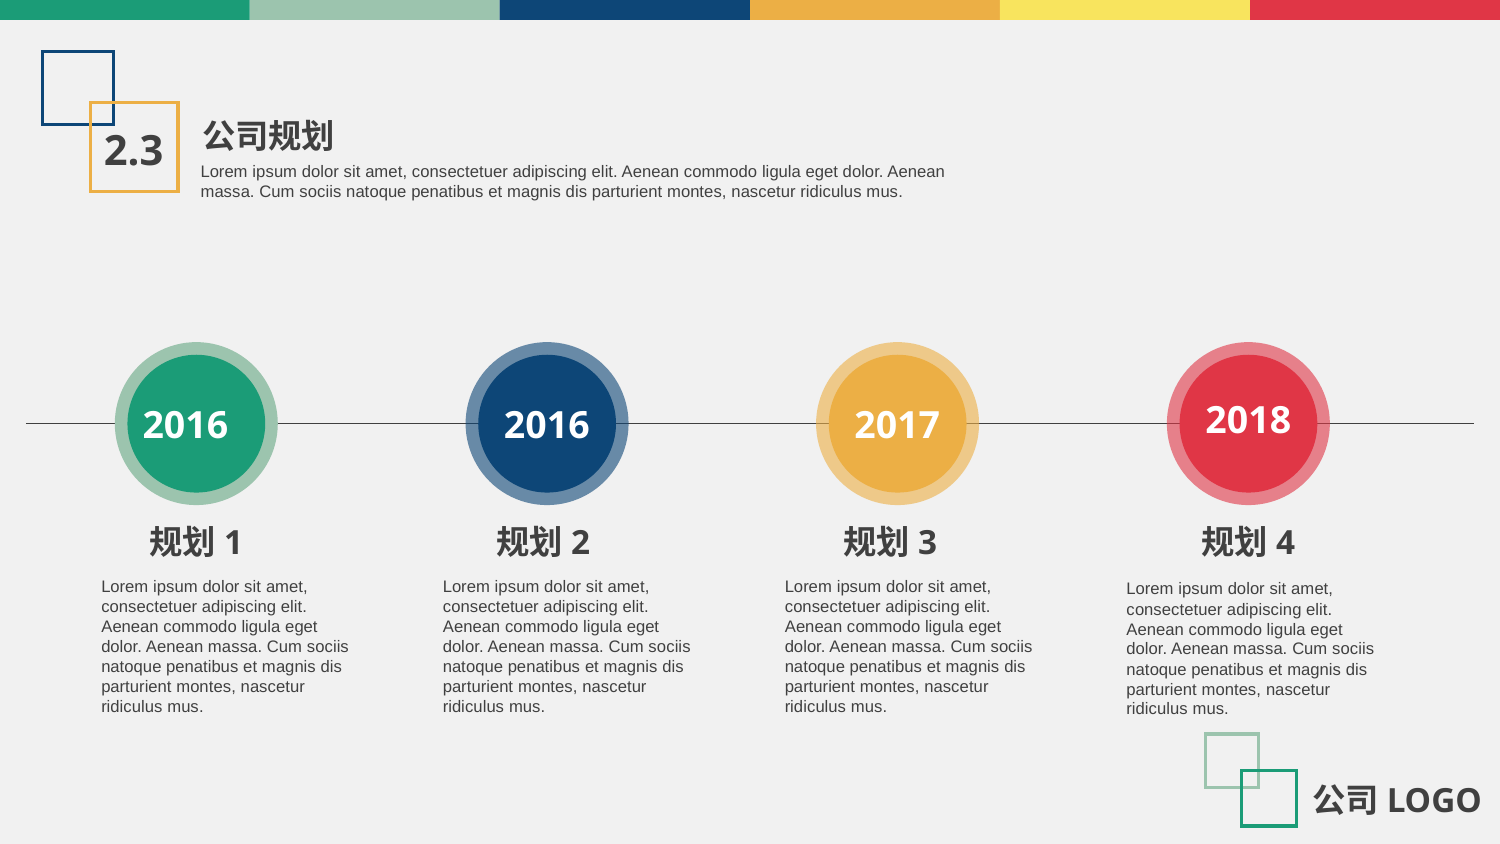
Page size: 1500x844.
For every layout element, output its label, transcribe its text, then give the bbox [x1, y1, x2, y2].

text_box Lorem ipsum dolor sit amet, consectetuer adipiscing elit. Aenean commodo ligula eget dolor. Aenean massa. Cum sociis natoque penatibus et magnis dis parturient montes, nascetur ridiculus mus. [86, 568, 369, 723]
text_box 公司规划 [187, 108, 351, 153]
text_box 规划2 [482, 515, 605, 569]
text_box 规划1 [134, 515, 258, 569]
text_box 规划3 [828, 515, 952, 569]
text_box 规划4 [1187, 515, 1311, 569]
text_box Lorem ipsum dolor sit amet, consectetuer adipiscing elit. Aenean commodo ligula eget dolor. Aenean massa. Cum sociis natoque penatibus et magnis dis parturient montes, nascetur ridiculus mus. [185, 153, 972, 209]
text_box Lorem ipsum dolor sit amet, consectetuer adipiscing elit. Aenean commodo ligula eget dolor. Aenean massa. Cum sociis natoque penatibus et magnis dis parturient montes, nascetur ridiculus mus. [428, 568, 710, 723]
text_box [815, 341, 980, 506]
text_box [1166, 341, 1331, 506]
text_box Lorem ipsum dolor sit amet, consectetuer adipiscing elit. Aenean commodo ligula eget dolor. Aenean massa. Cum sociis natoque penatibus et magnis dis parturient montes, nascetur ridiculus mus. [1111, 571, 1394, 726]
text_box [41, 51, 179, 192]
text_box Lorem ipsum dolor sit amet, consectetuer adipiscing elit. Aenean commodo ligula eget dolor. Aenean massa. Cum sociis natoque penatibus et magnis dis parturient montes, nascetur ridiculus mus. [770, 568, 1052, 723]
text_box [465, 341, 629, 506]
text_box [114, 341, 279, 506]
